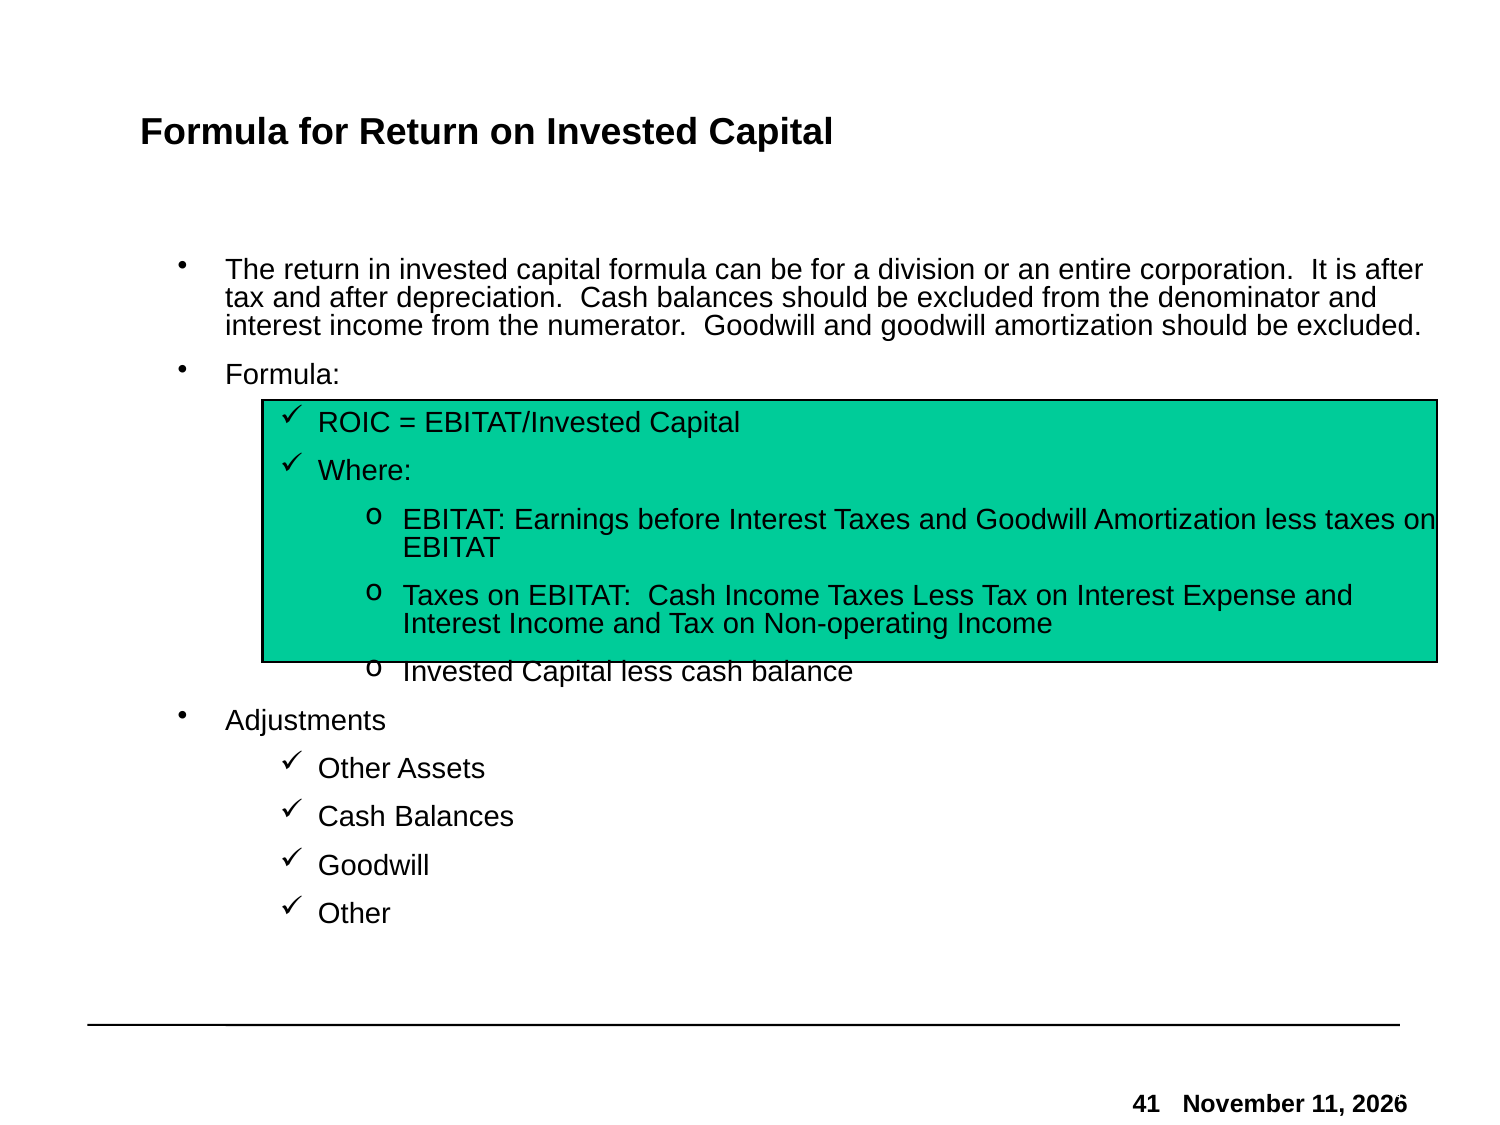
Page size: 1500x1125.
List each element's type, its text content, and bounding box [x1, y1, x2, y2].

list The return in invested capital formula can be for a division or an entire corporation. It is after tax and after depreciation. Cash balances should be excluded from the denominator and interest income from the numerator. Goodwill and goodwill amortization should be excluded. Formula: ROIC = EBITAT/Invested Capital Where: EBITAT: Earnings before Interest Taxes and Goodwill Amortization less taxes on EBITAT Taxes on EBITAT: Cash Income Taxes Less Tax on Interest Expense and Interest Income and Tax on Non-operating Income Invested Capital less cash balance Adjustments Other Assets Cash Balances Goodwill Other [162, 249, 1463, 1013]
title Formula for Return on Invested Capital [124, 99, 1401, 226]
